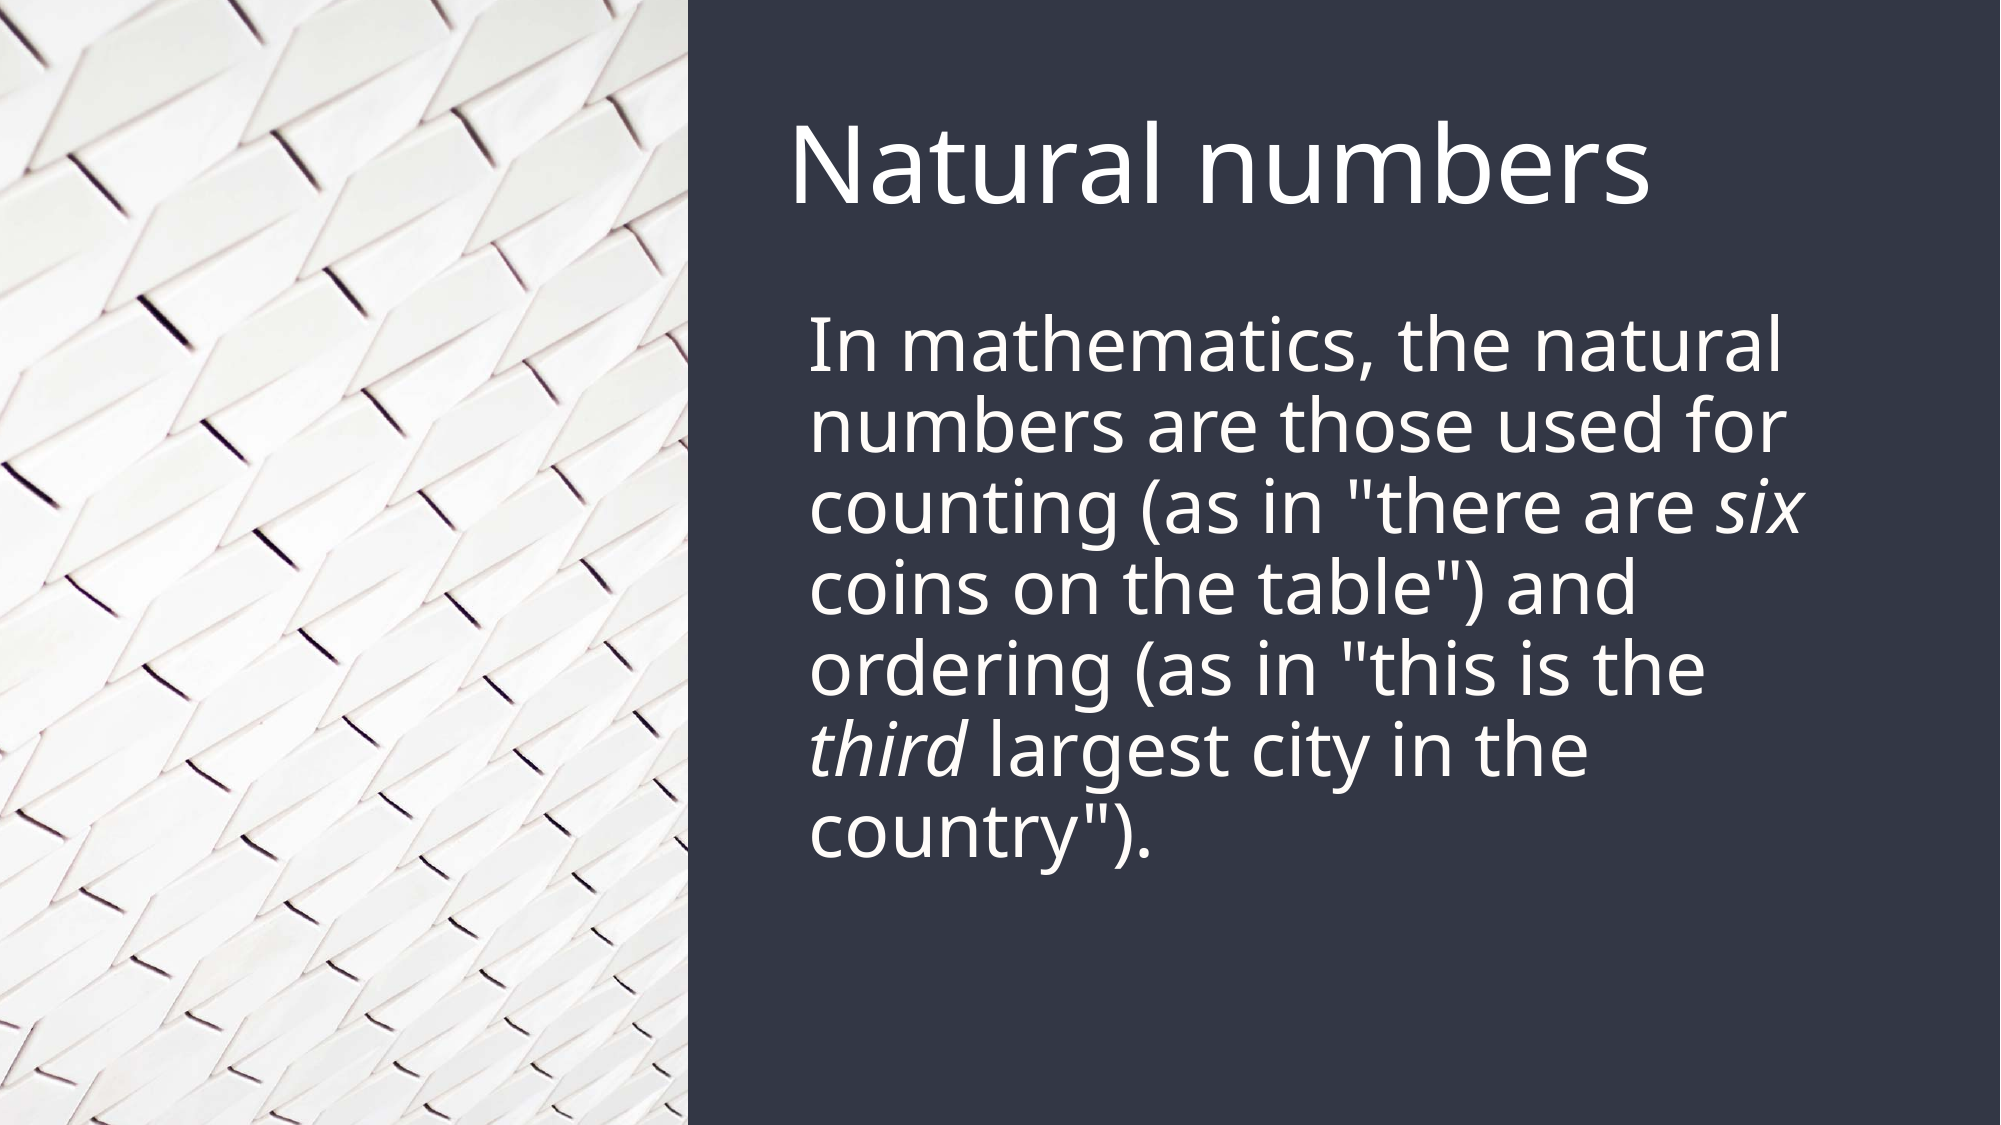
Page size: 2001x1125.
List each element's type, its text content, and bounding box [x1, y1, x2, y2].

list In mathematics, the natural numbers are those used for counting (as in "there are six coins on the table") and ordering (as in "this is the third largest city in the country"). [793, 299, 1863, 1014]
title Natural numbers [771, 59, 1863, 278]
picture [0, 0, 688, 1125]
